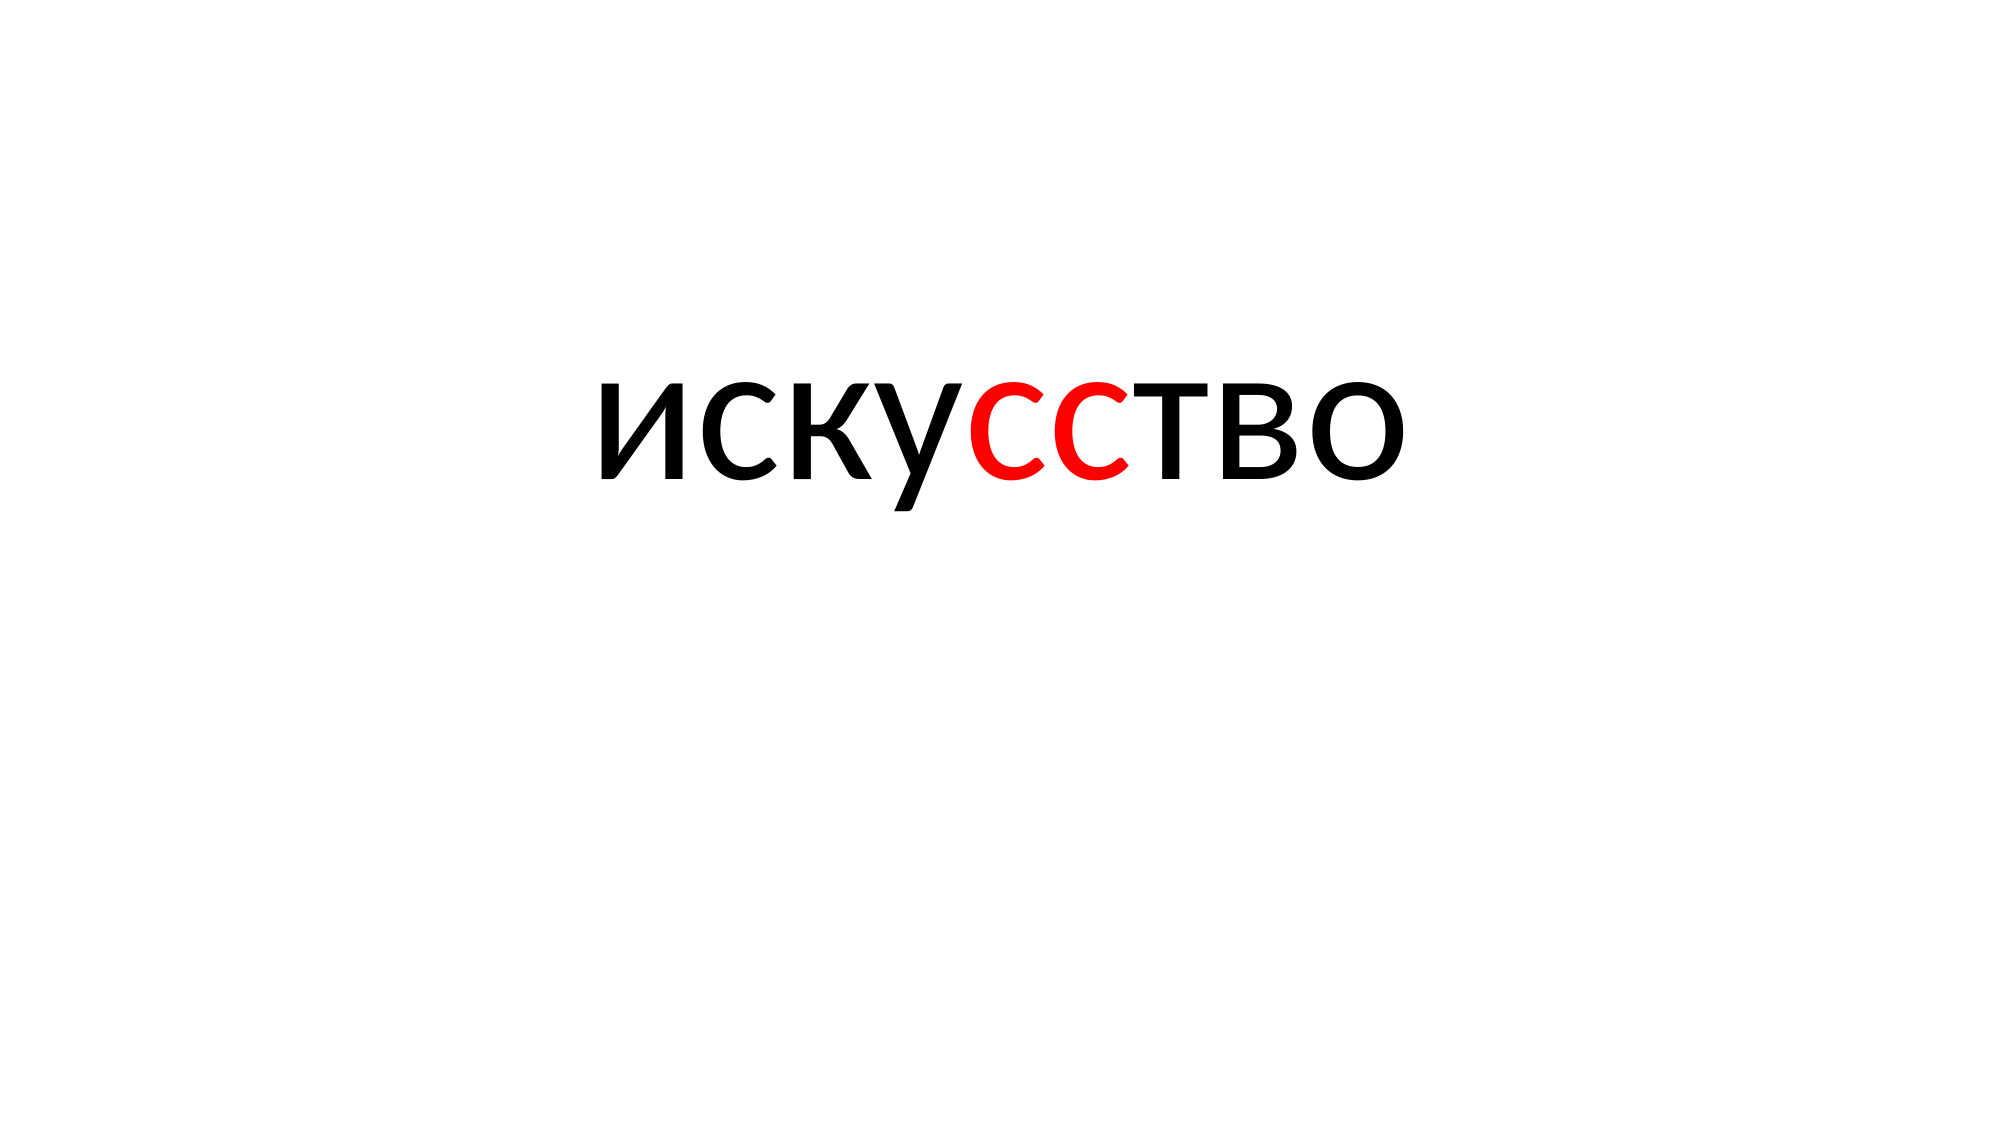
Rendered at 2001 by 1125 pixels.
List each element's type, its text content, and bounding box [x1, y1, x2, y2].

list искусство [137, 299, 1863, 1014]
